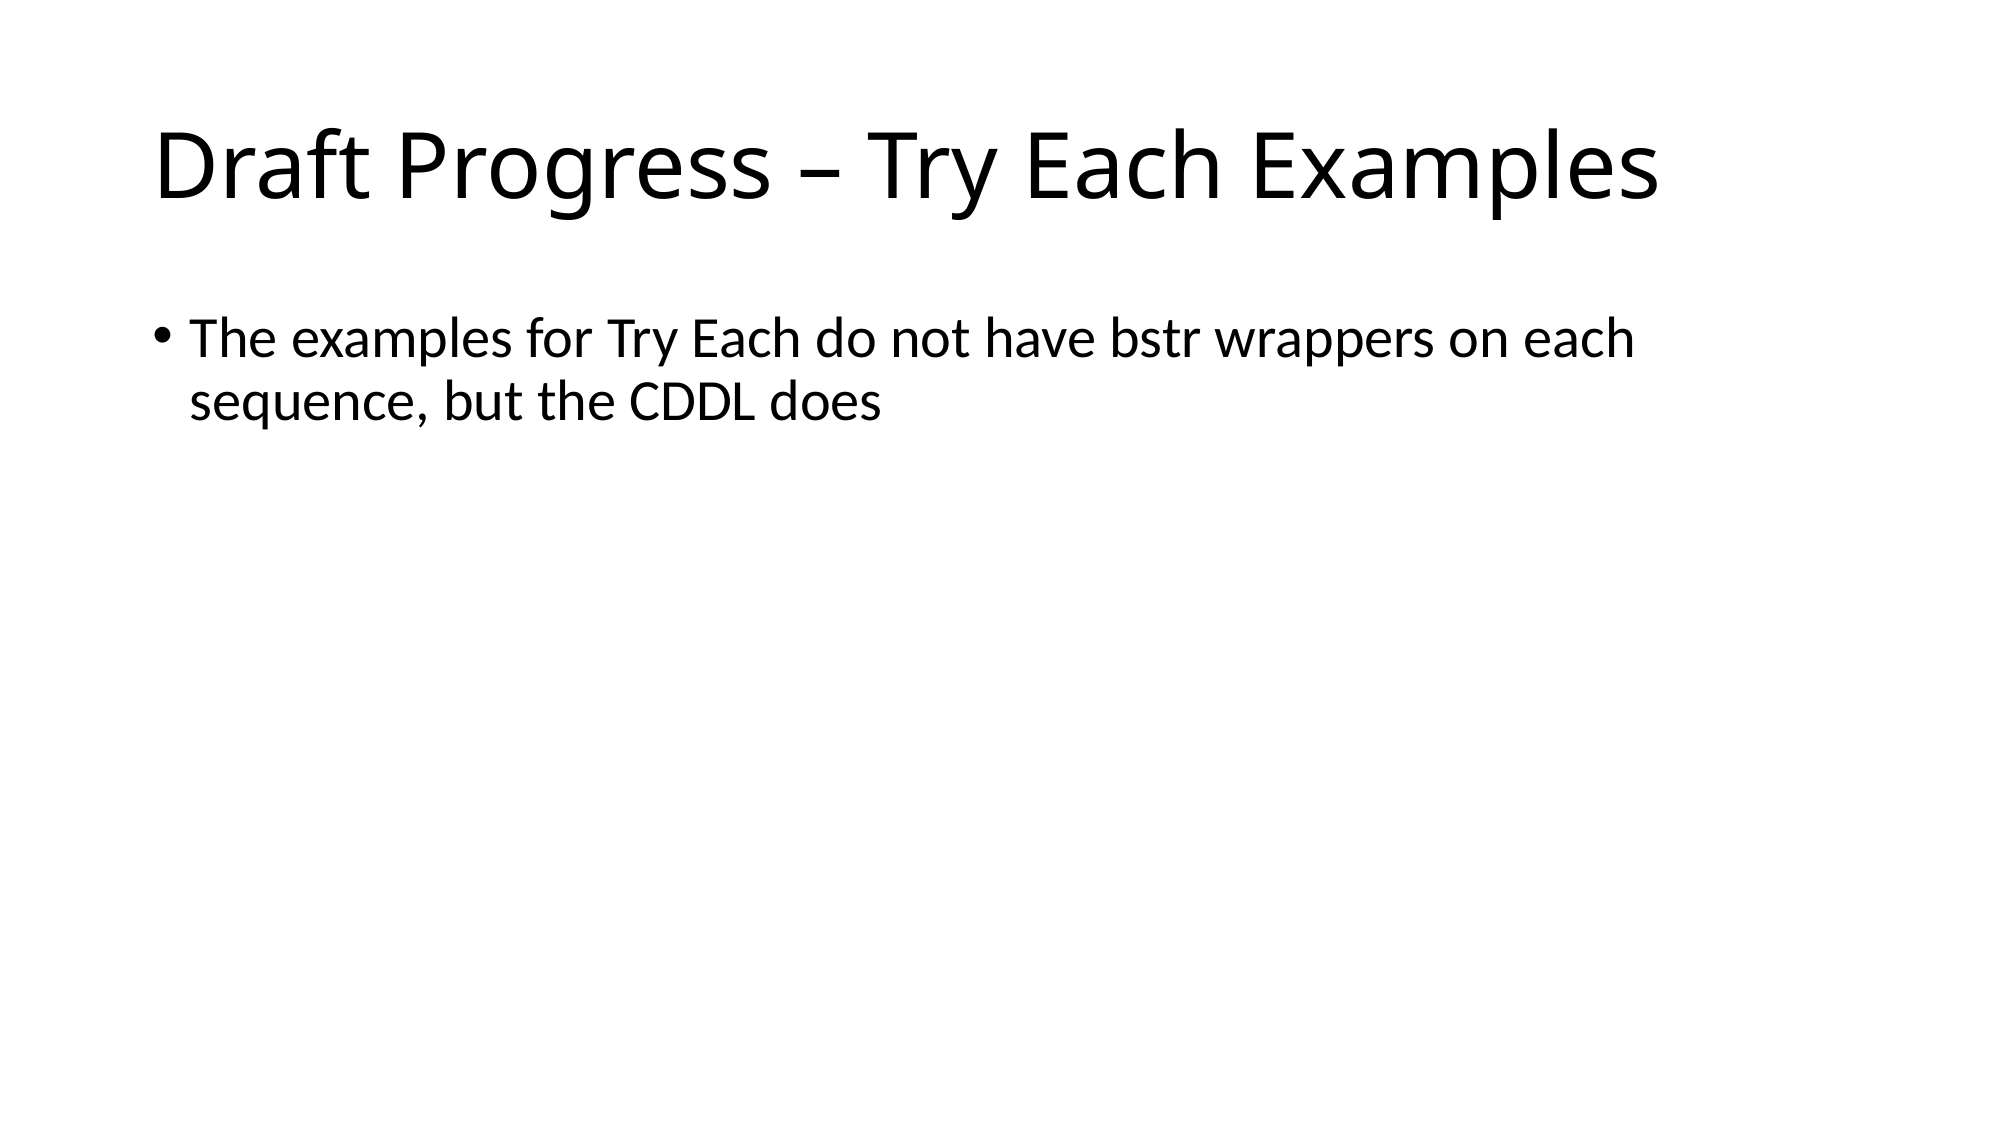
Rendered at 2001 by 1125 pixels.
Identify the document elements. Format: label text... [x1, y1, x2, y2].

list The examples for Try Each do not have bstr wrappers on each sequence, but the CDDL does [137, 299, 1863, 1014]
title Draft Progress – Try Each Examples [137, 59, 1863, 278]
